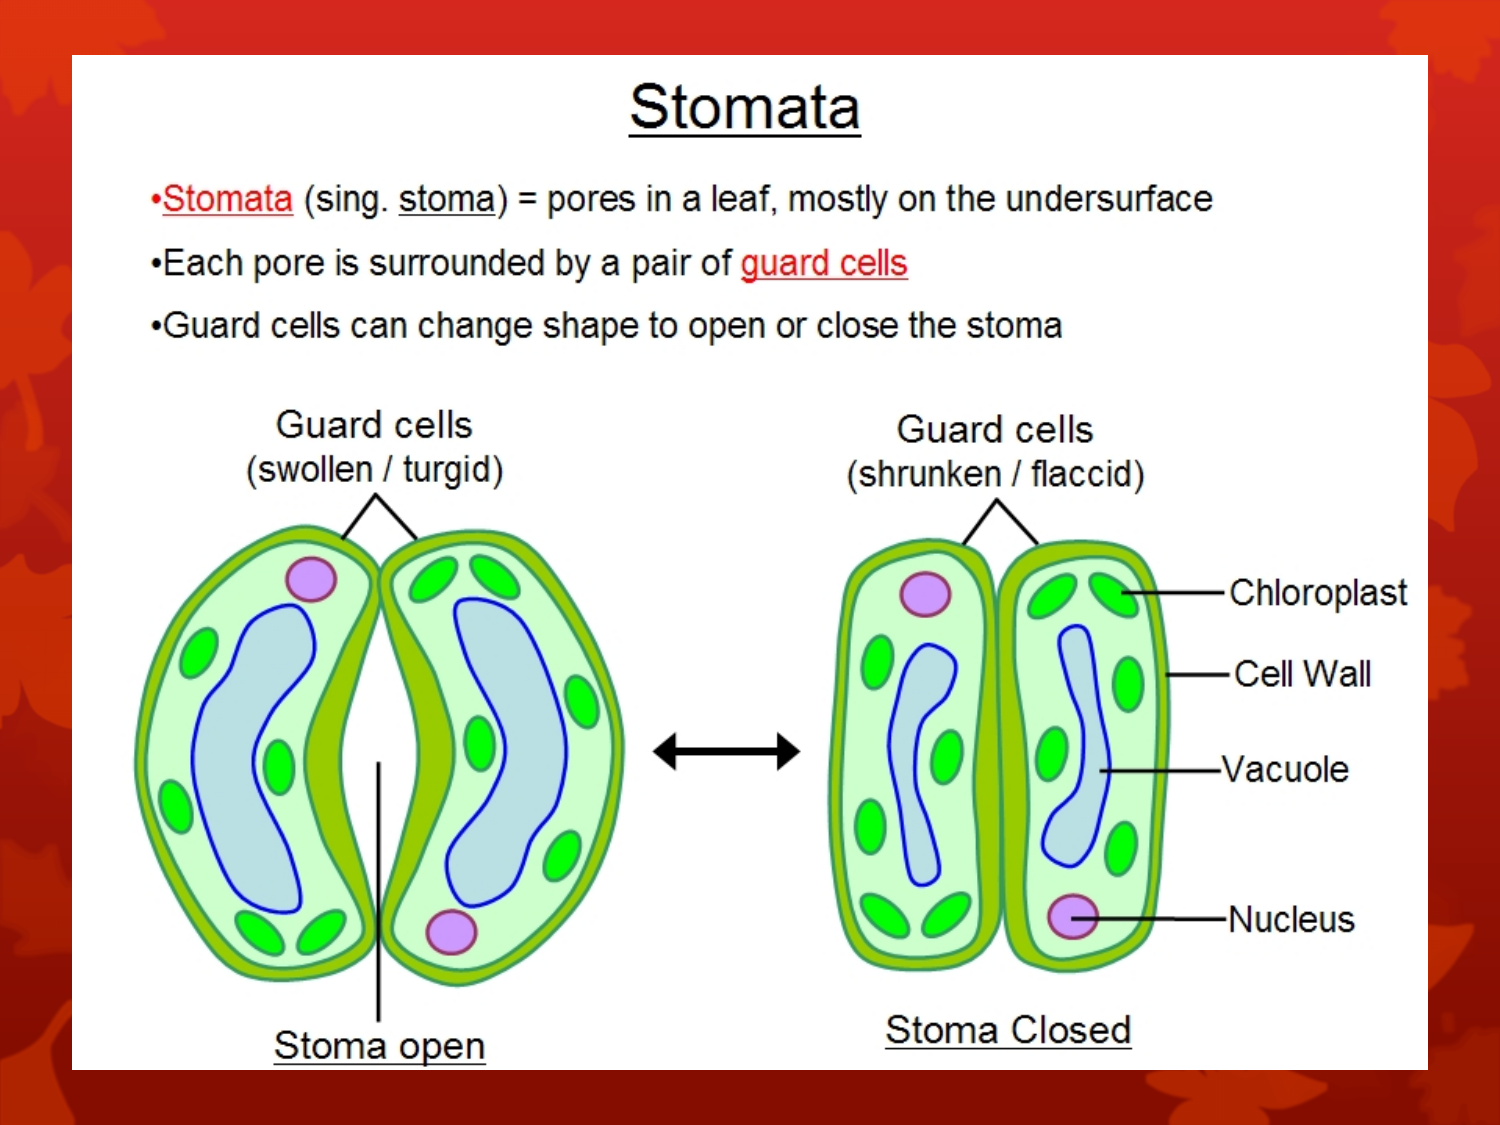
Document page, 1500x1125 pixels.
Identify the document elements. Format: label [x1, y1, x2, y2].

picture [72, 54, 1428, 1070]
